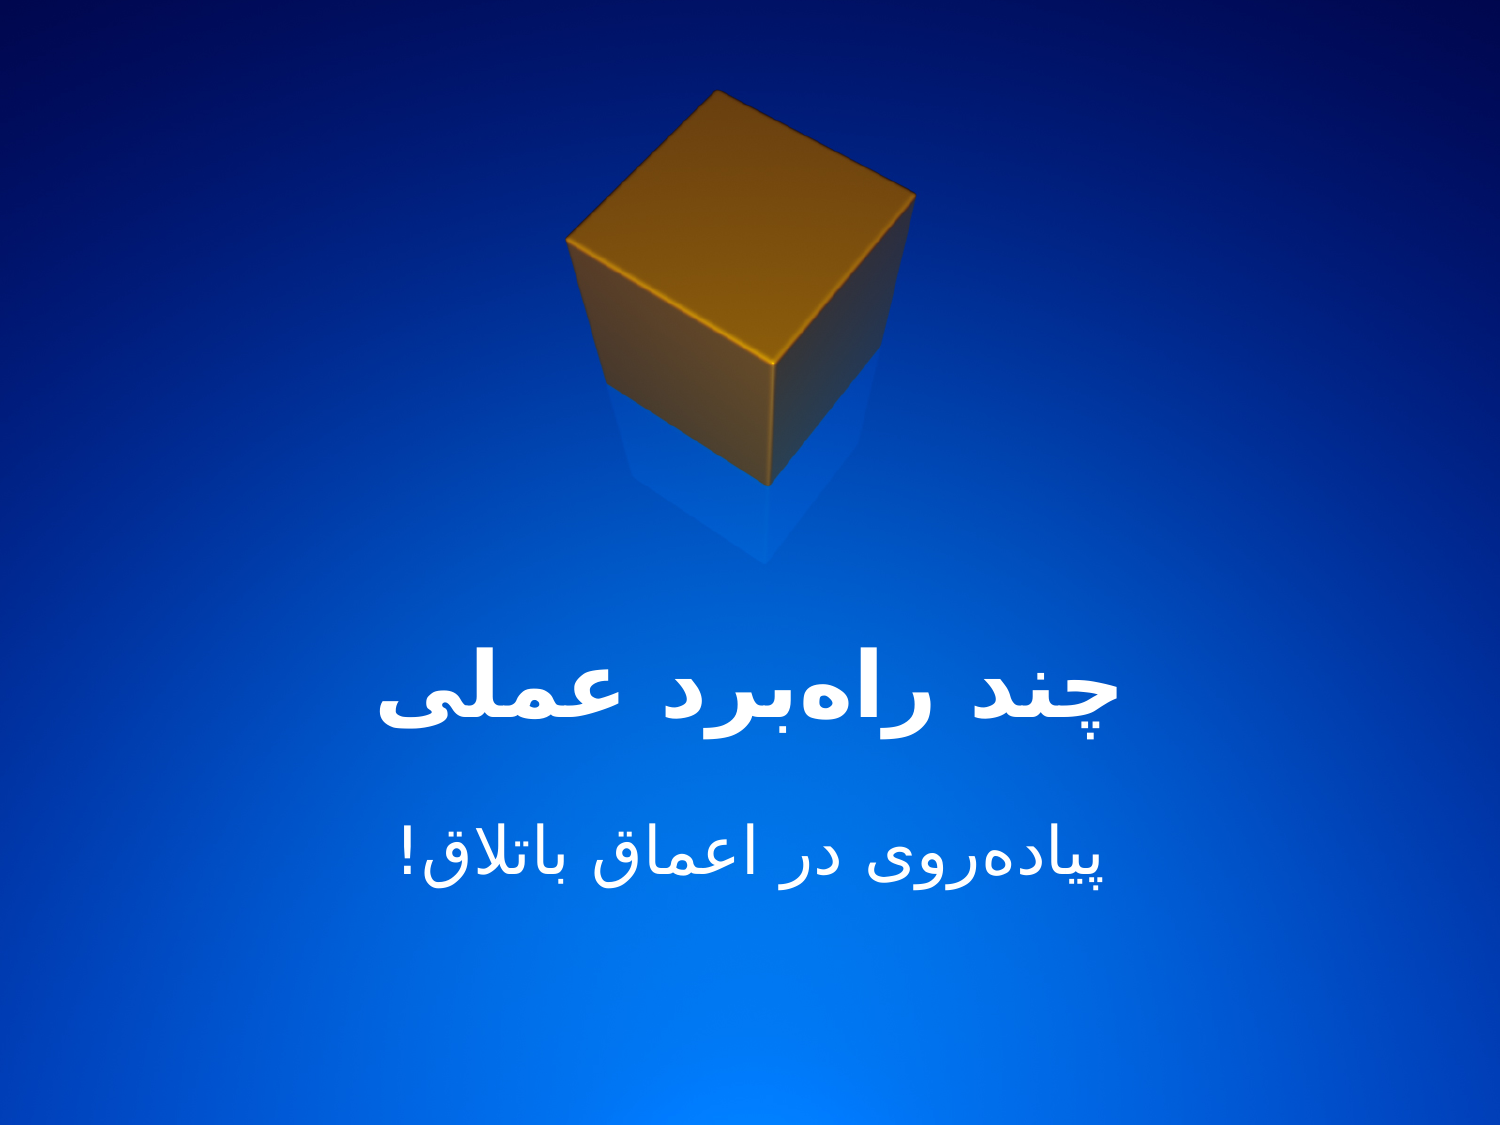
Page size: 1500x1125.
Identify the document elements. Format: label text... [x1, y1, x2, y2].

picture [0, 0, 1500, 1125]
subtitle پیاده‌روی در اعماق باتلاق! [224, 799, 1276, 913]
title چند راه‌برد عملی [112, 586, 1388, 776]
